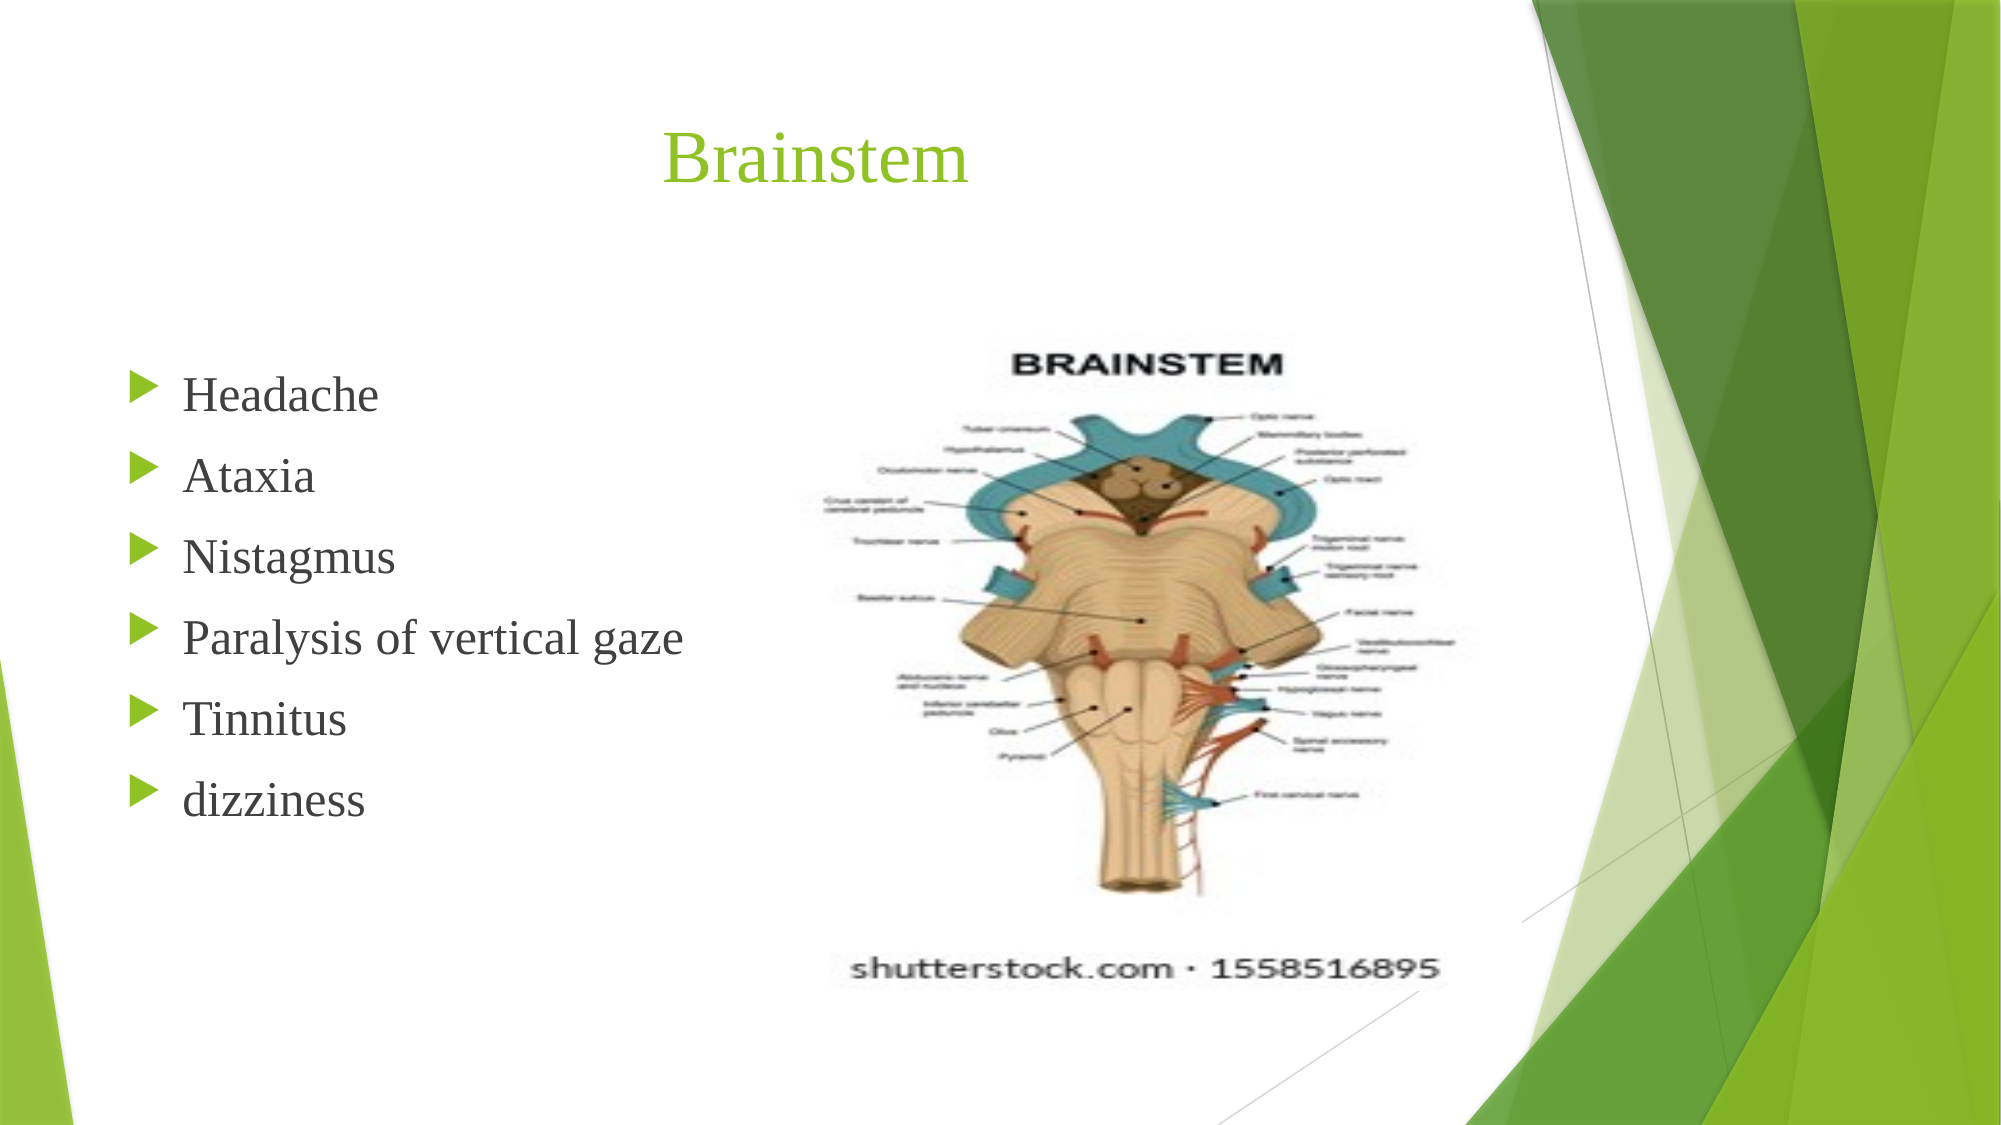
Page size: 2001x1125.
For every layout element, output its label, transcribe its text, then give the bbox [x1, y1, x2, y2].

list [770, 316, 1522, 992]
list Headache Ataxia Nistagmus Paralysis of vertical gaze Tinnitus dizziness [111, 354, 765, 992]
title Brainstem [111, 99, 1522, 317]
